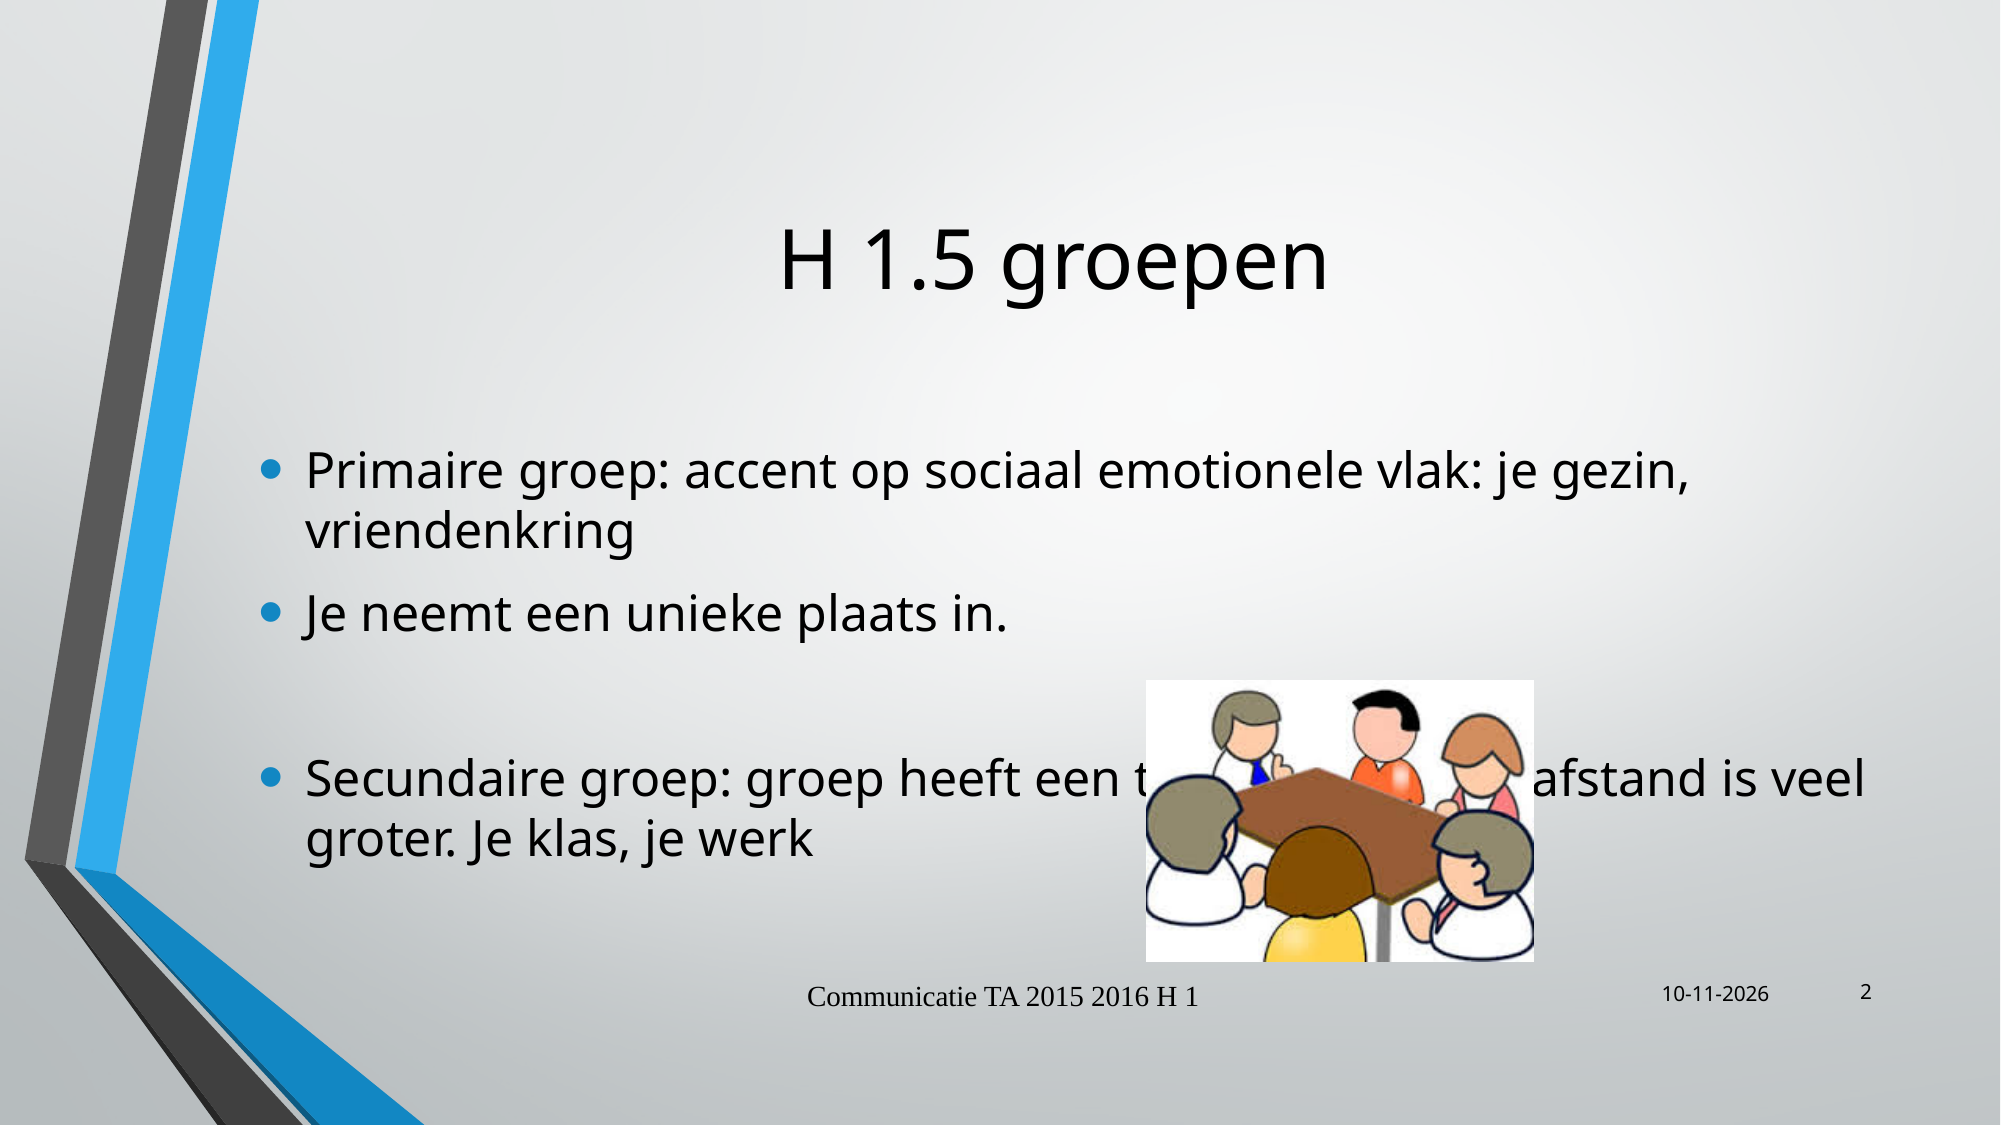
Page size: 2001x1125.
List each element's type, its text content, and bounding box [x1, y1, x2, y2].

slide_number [1596, 965, 1784, 1025]
list Primaire groep: accent op sociaal emotionele vlak: je gezin, vriendenkring Je neemt een unieke plaats in. Secundaire groep: groep heeft een taak: onderlinge afstand is veel groter. Je klas, je werk [243, 437, 1887, 950]
slide_number 2 [1796, 962, 1887, 1023]
footer Communicatie TA 2015 2016 H 1 [421, 965, 1584, 1025]
title H 1.5 groepen [243, 112, 1887, 400]
picture [1146, 680, 1535, 963]
